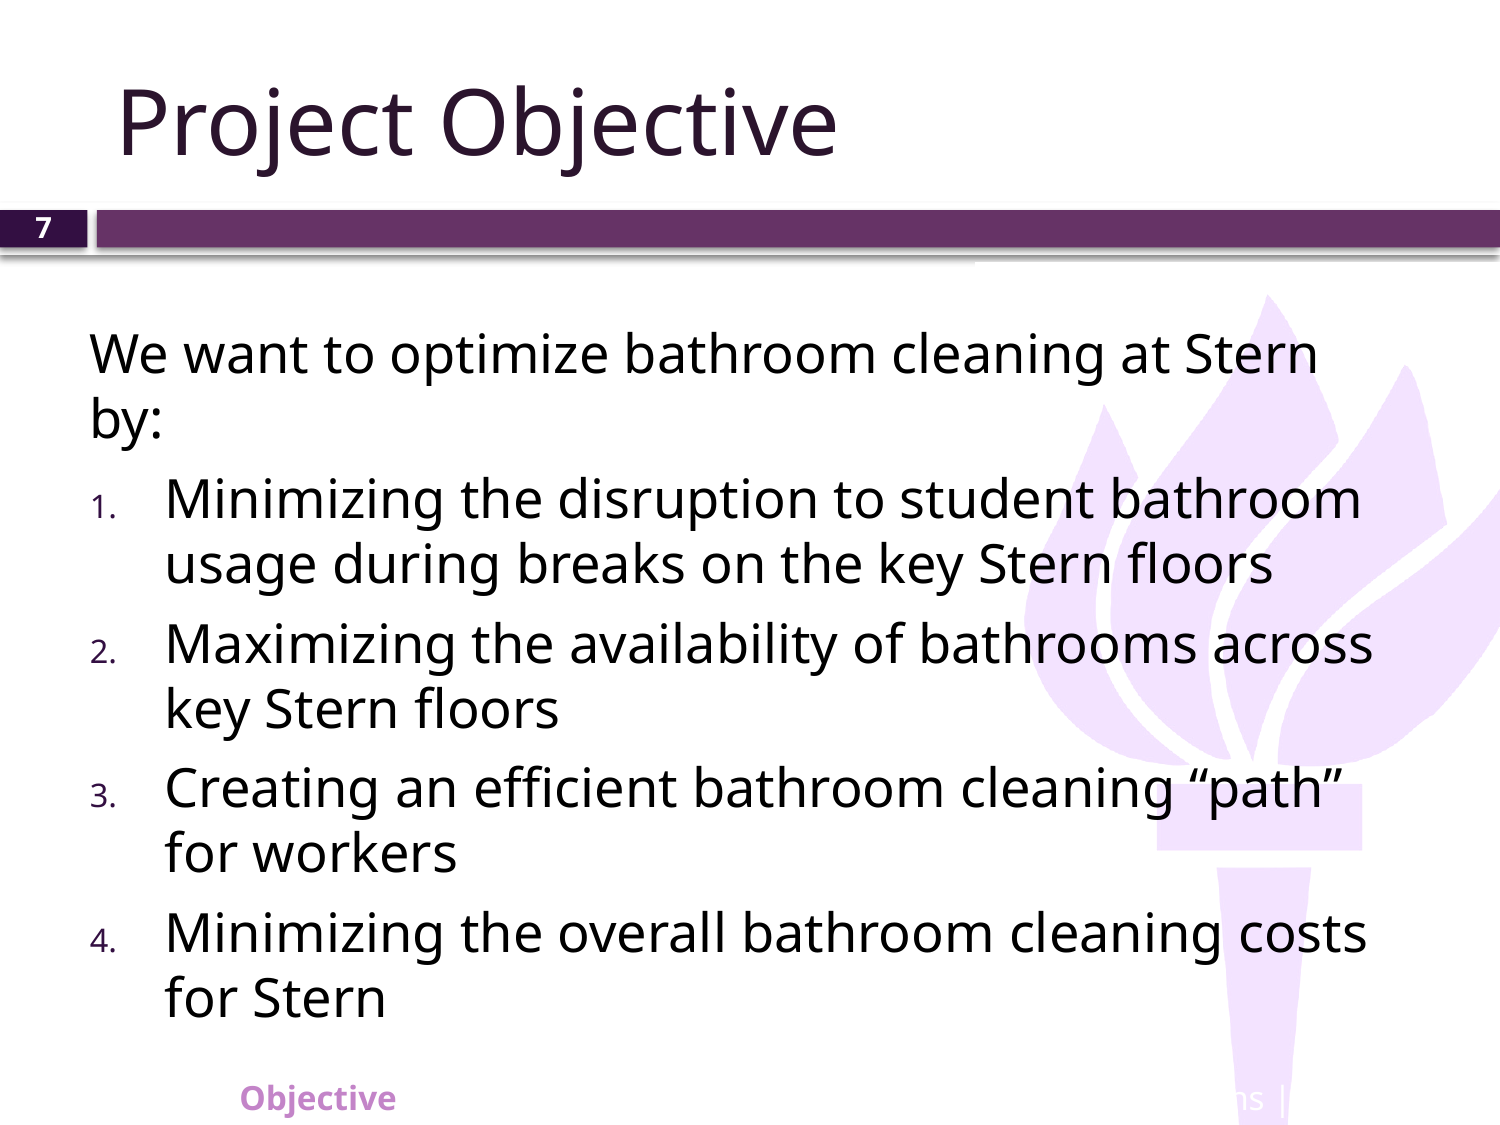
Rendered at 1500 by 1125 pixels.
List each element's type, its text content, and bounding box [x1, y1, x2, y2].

picture [974, 262, 1500, 1125]
text_box Background | Objective | Assumptions | Model | Findings | Recommendations | Benefits [0, 1069, 968, 1125]
slide_number 7 [0, 208, 88, 249]
title Project Objective [100, 37, 1438, 200]
list We want to optimize bathroom cleaning at Stern by: Minimizing the disruption to student bathroom usage during breaks on the key Stern floors Maximizing the availability of bathrooms across key Stern floors Creating an efficient bathroom cleaning “path” for workers Minimizing the overall bathroom cleaning costs for Stern [75, 312, 968, 938]
